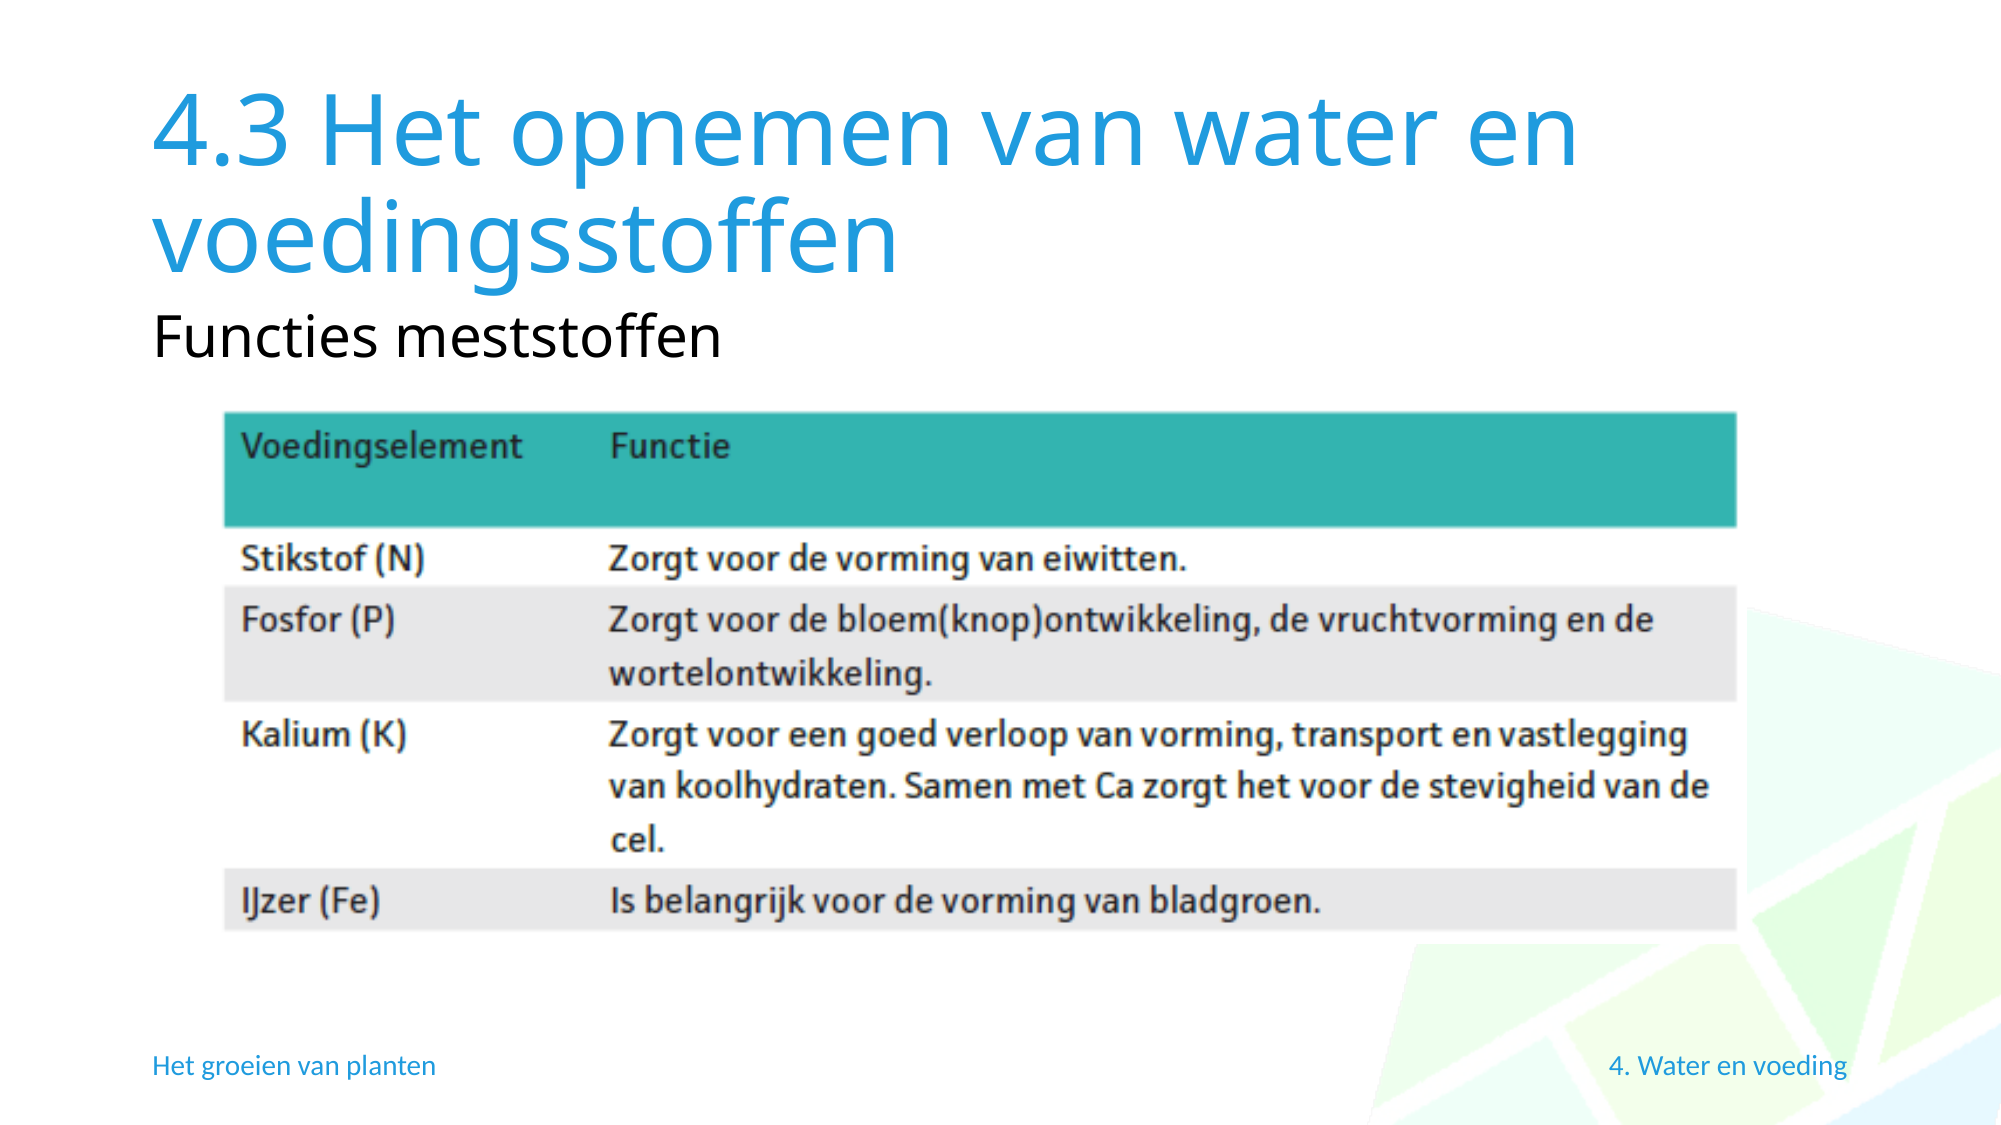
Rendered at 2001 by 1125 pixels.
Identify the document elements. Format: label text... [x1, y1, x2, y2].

picture [216, 405, 1747, 944]
title 4.3 Het opnemen van water en voedingsstoffen [137, 56, 1945, 318]
list Het groeien van planten [137, 1042, 588, 1103]
list 4. Water en voeding [1412, 1042, 1863, 1103]
list Functies meststoffen [137, 299, 1863, 1014]
